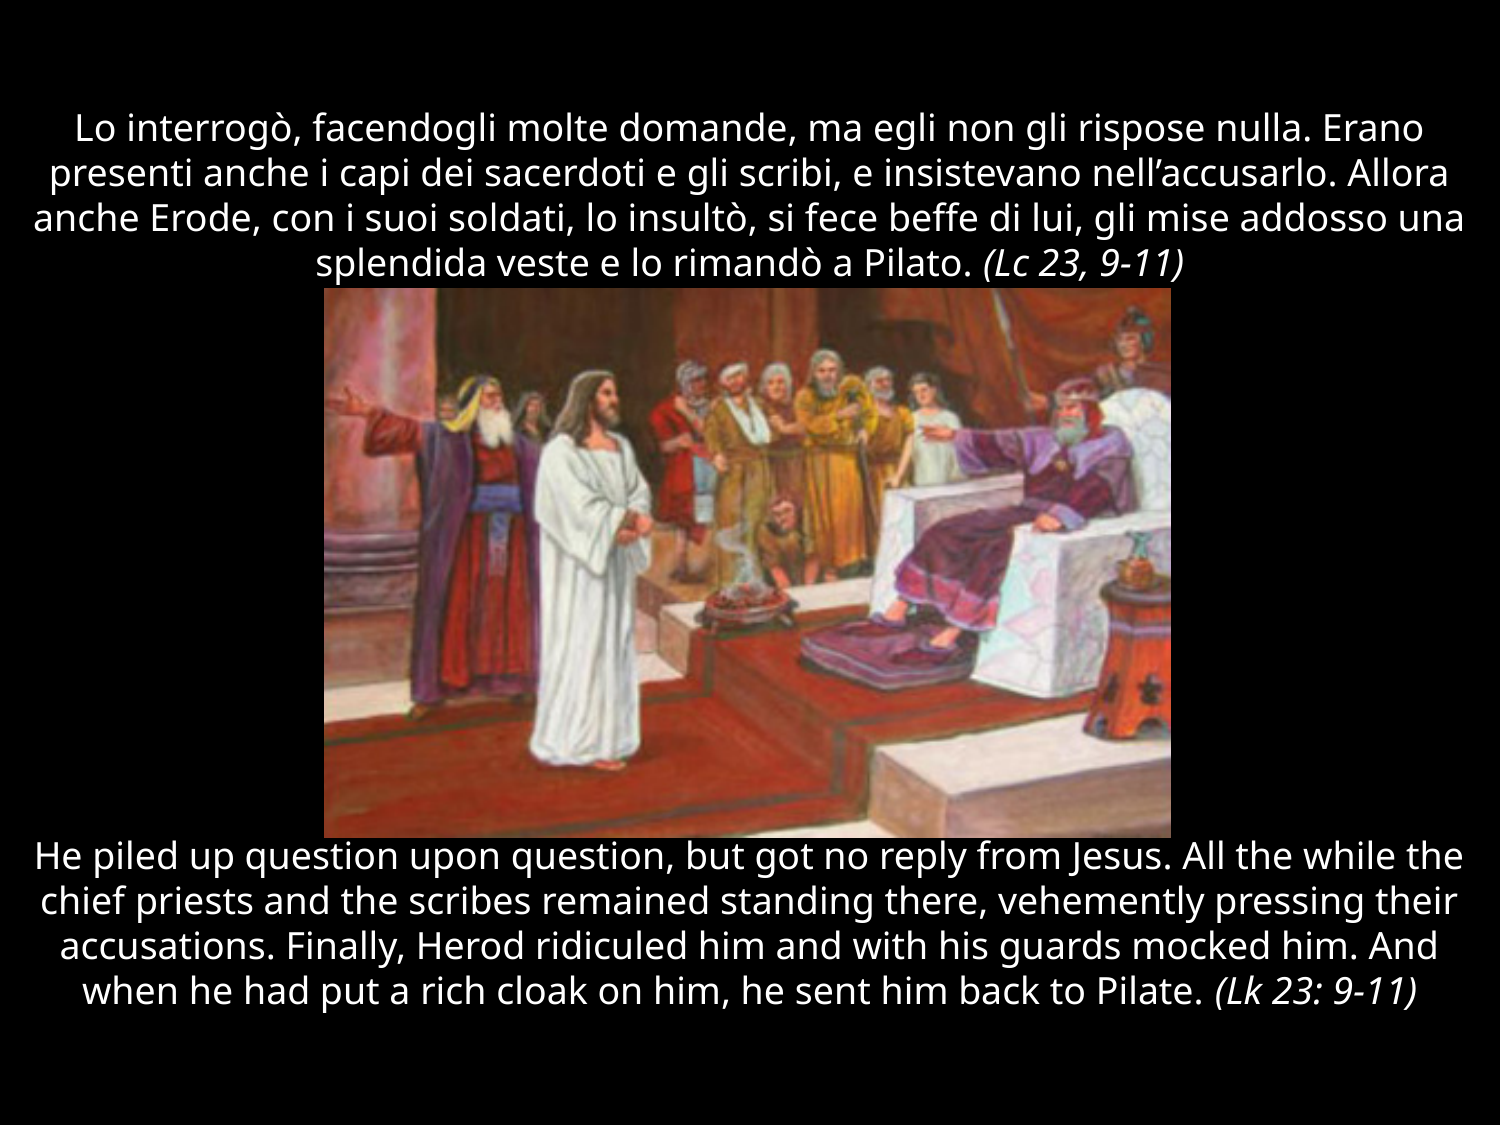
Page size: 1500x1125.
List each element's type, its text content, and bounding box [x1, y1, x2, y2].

picture [324, 249, 1171, 838]
title Lo interrogò, facendogli molte domande, ma egli non gli rispose nulla. Erano presenti anche i capi dei sacerdoti e gli scribi, e insistevano nell’accusarlo. Allora anche Erode, con i suoi soldati, lo insultò, si fece beffe di lui, gli mise addosso una splendida veste e lo rimandò a Pilato. (Lc 23, 9-11) [0, 99, 1500, 288]
text_box He piled up question upon question, but got no reply from Jesus. All the while the chief priests and the scribes remained standing there, vehemently pressing their accusations. Finally, Herod ridiculed him and with his guards mocked him. And when he had put a rich cloak on him, he sent him back to Pilate. (Lk 23: 9-11) [0, 824, 1500, 1020]
